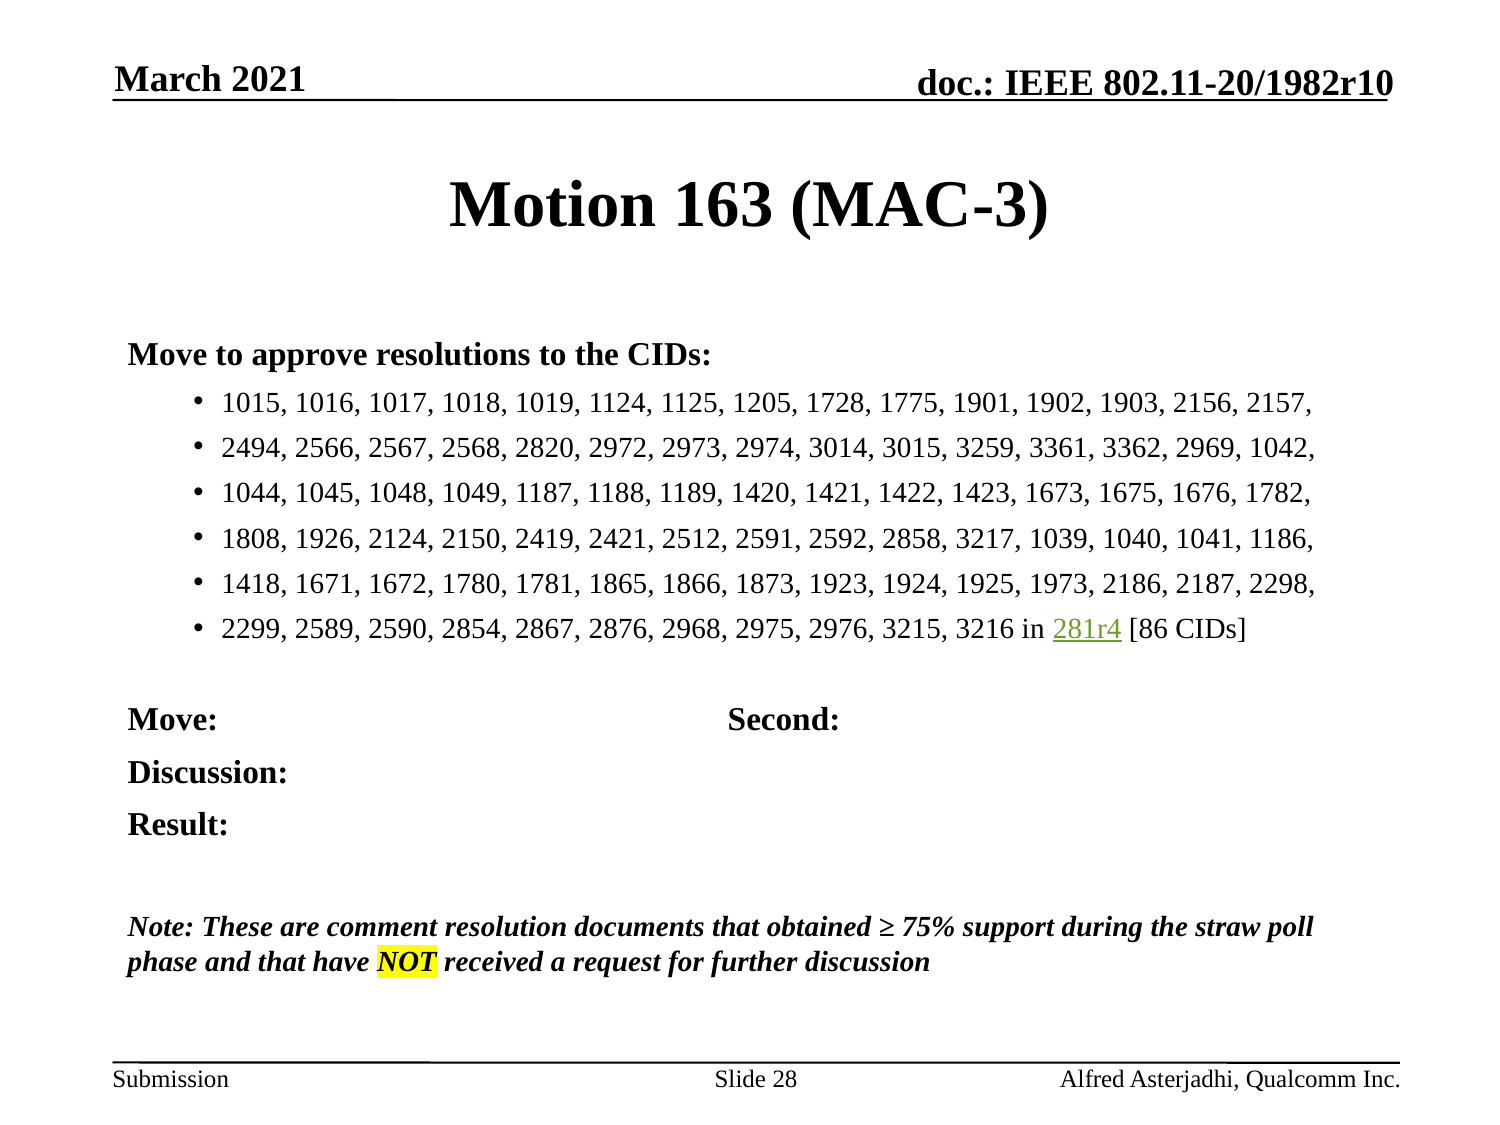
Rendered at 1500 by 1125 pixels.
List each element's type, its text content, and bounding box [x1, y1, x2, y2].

list Move to approve resolutions to the CIDs: 1015, 1016, 1017, 1018, 1019, 1124, 1125, 1205, 1728, 1775, 1901, 1902, 1903, 2156, 2157, 2494, 2566, 2567, 2568, 2820, 2972, 2973, 2974, 3014, 3015, 3259, 3361, 3362, 2969, 1042, 1044, 1045, 1048, 1049, 1187, 1188, 1189, 1420, 1421, 1422, 1423, 1673, 1675, 1676, 1782, 1808, 1926, 2124, 2150, 2419, 2421, 2512, 2591, 2592, 2858, 3217, 1039, 1040, 1041, 1186, 1418, 1671, 1672, 1780, 1781, 1865, 1866, 1873, 1923, 1924, 1925, 1973, 2186, 2187, 2298, 2299, 2589, 2590, 2854, 2867, 2876, 2968, 2975, 2976, 3215, 3216 in 281r4 [86 CIDs] Move: Second: Discussion: Result: Note: These are comment resolution documents that obtained ≥ 75% support during the straw poll phase and that have NOT received a request for further discussion [112, 324, 1388, 1063]
title Motion 163 (MAC-3) [112, 112, 1388, 288]
footer Alfred Asterjadhi, Qualcomm Inc. [878, 1061, 1402, 1093]
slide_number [114, 54, 423, 100]
slide_number Slide 28 [712, 1061, 800, 1123]
